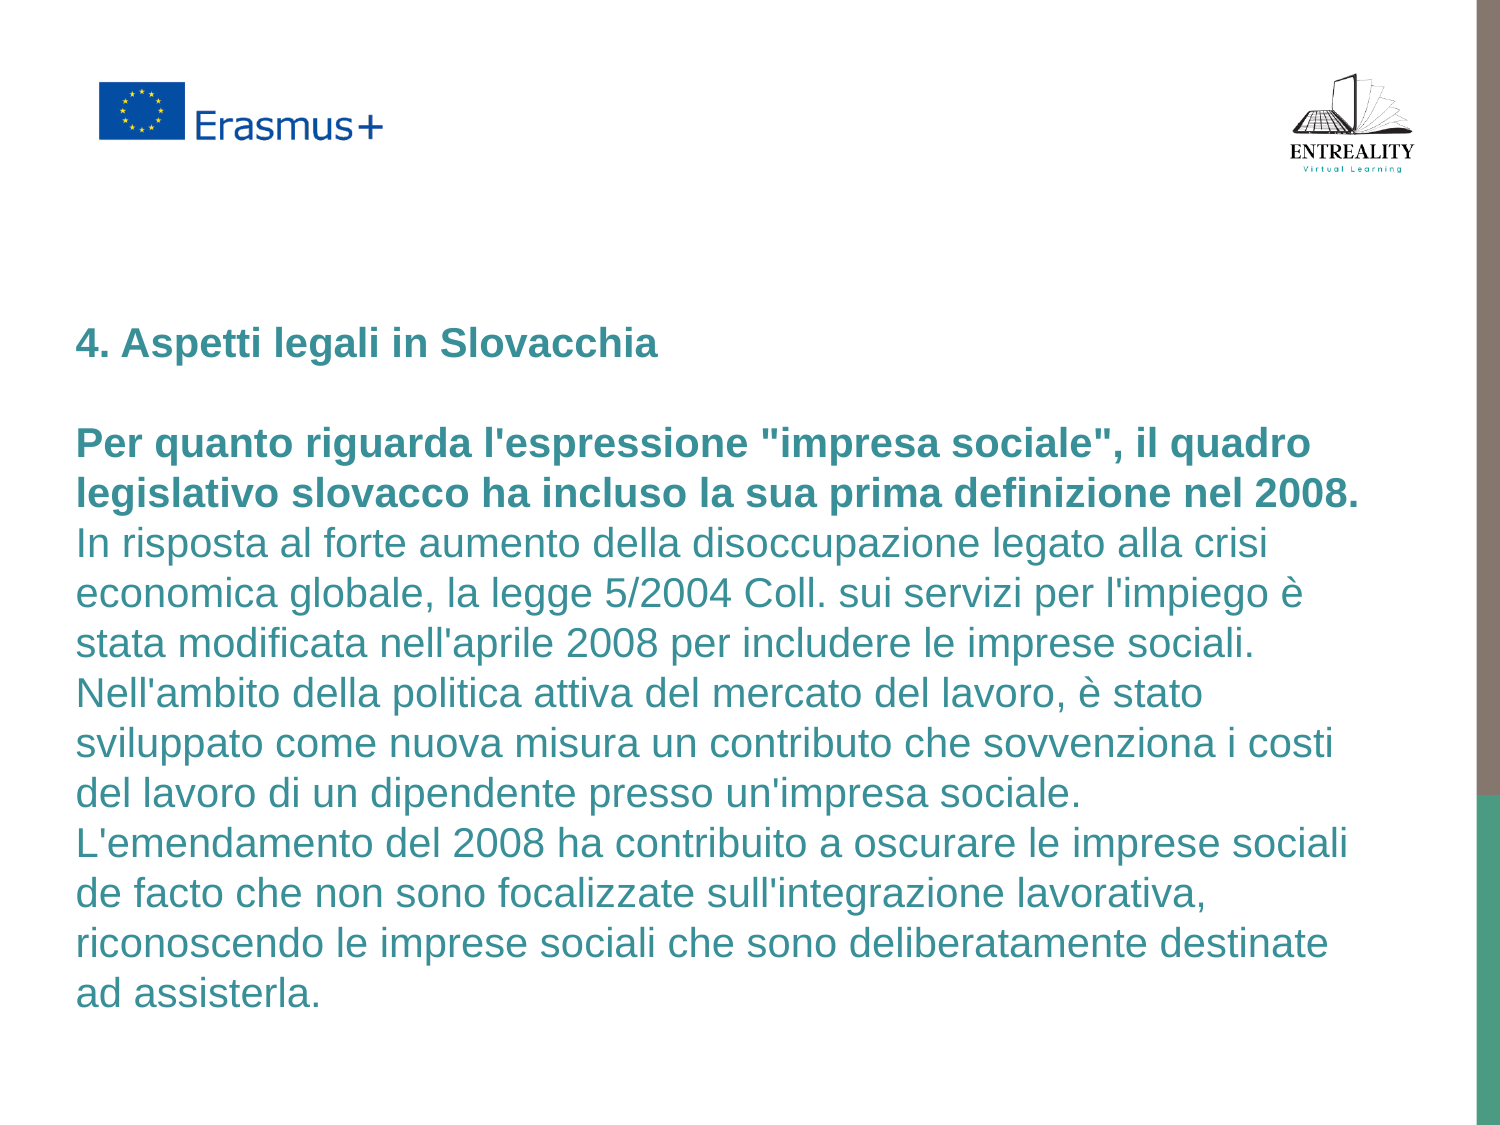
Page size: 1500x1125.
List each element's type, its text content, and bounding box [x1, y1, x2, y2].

picture [1246, 17, 1458, 229]
subtitle [105, 656, 1301, 751]
title 4. Aspetti legali in Slovacchia Per quanto riguarda l'espressione "impresa sociale", il quadro legislativo slovacco ha incluso la sua prima definizione nel 2008. In risposta al forte aumento della disoccupazione legato alla crisi economica globale, la legge 5/2004 Coll. sui servizi per l'impiego è stata modificata nell'aprile 2008 per includere le imprese sociali. Nell'ambito della politica attiva del mercato del lavoro, è stato sviluppato come nuova misura un contributo che sovvenziona i costi del lavoro di un dipendente presso un'impresa sociale. L'emendamento del 2008 ha contribuito a oscurare le imprese sociali de facto che non sono focalizzate sull'integrazione lavorativa, riconoscendo le imprese sociali che sono deliberatamente destinate ad assisterla. [60, 382, 1385, 1010]
picture [81, 64, 399, 156]
